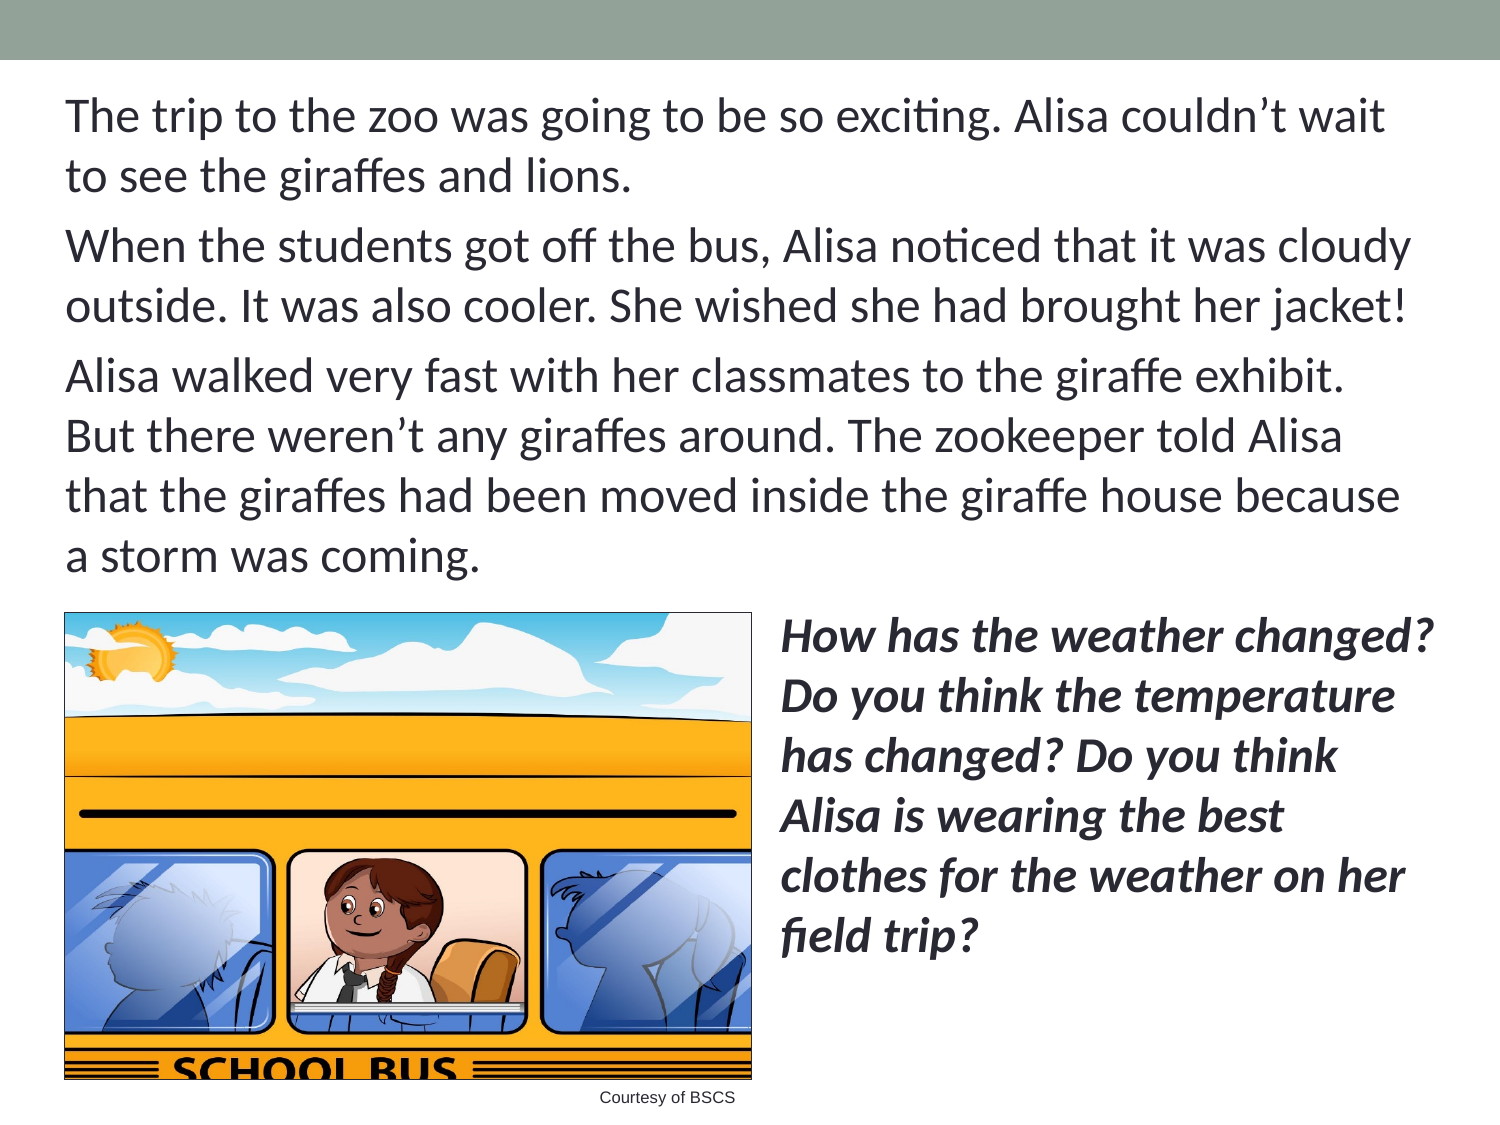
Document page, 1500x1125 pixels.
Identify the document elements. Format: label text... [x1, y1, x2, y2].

text_box Courtesy of BSCS [584, 1088, 751, 1114]
picture [63, 612, 752, 1080]
list The trip to the zoo was going to be so exciting. Alisa couldn’t wait to see the giraffes and lions. When the students got off the bus, Alisa noticed that it was cloudy outside. It was also cooler. She wished she had brought her jacket! Alisa walked very fast with her classmates to the giraffe exhibit. But there weren’t any giraffes around. The zookeeper told Alisa that the giraffes had been moved inside the giraffe house because a storm was coming. [50, 75, 1438, 1063]
text_box How has the weather changed? Do you think the temperature has changed? Do you think Alisa is wearing the best clothes for the weather on her field trip? [765, 595, 1453, 1063]
